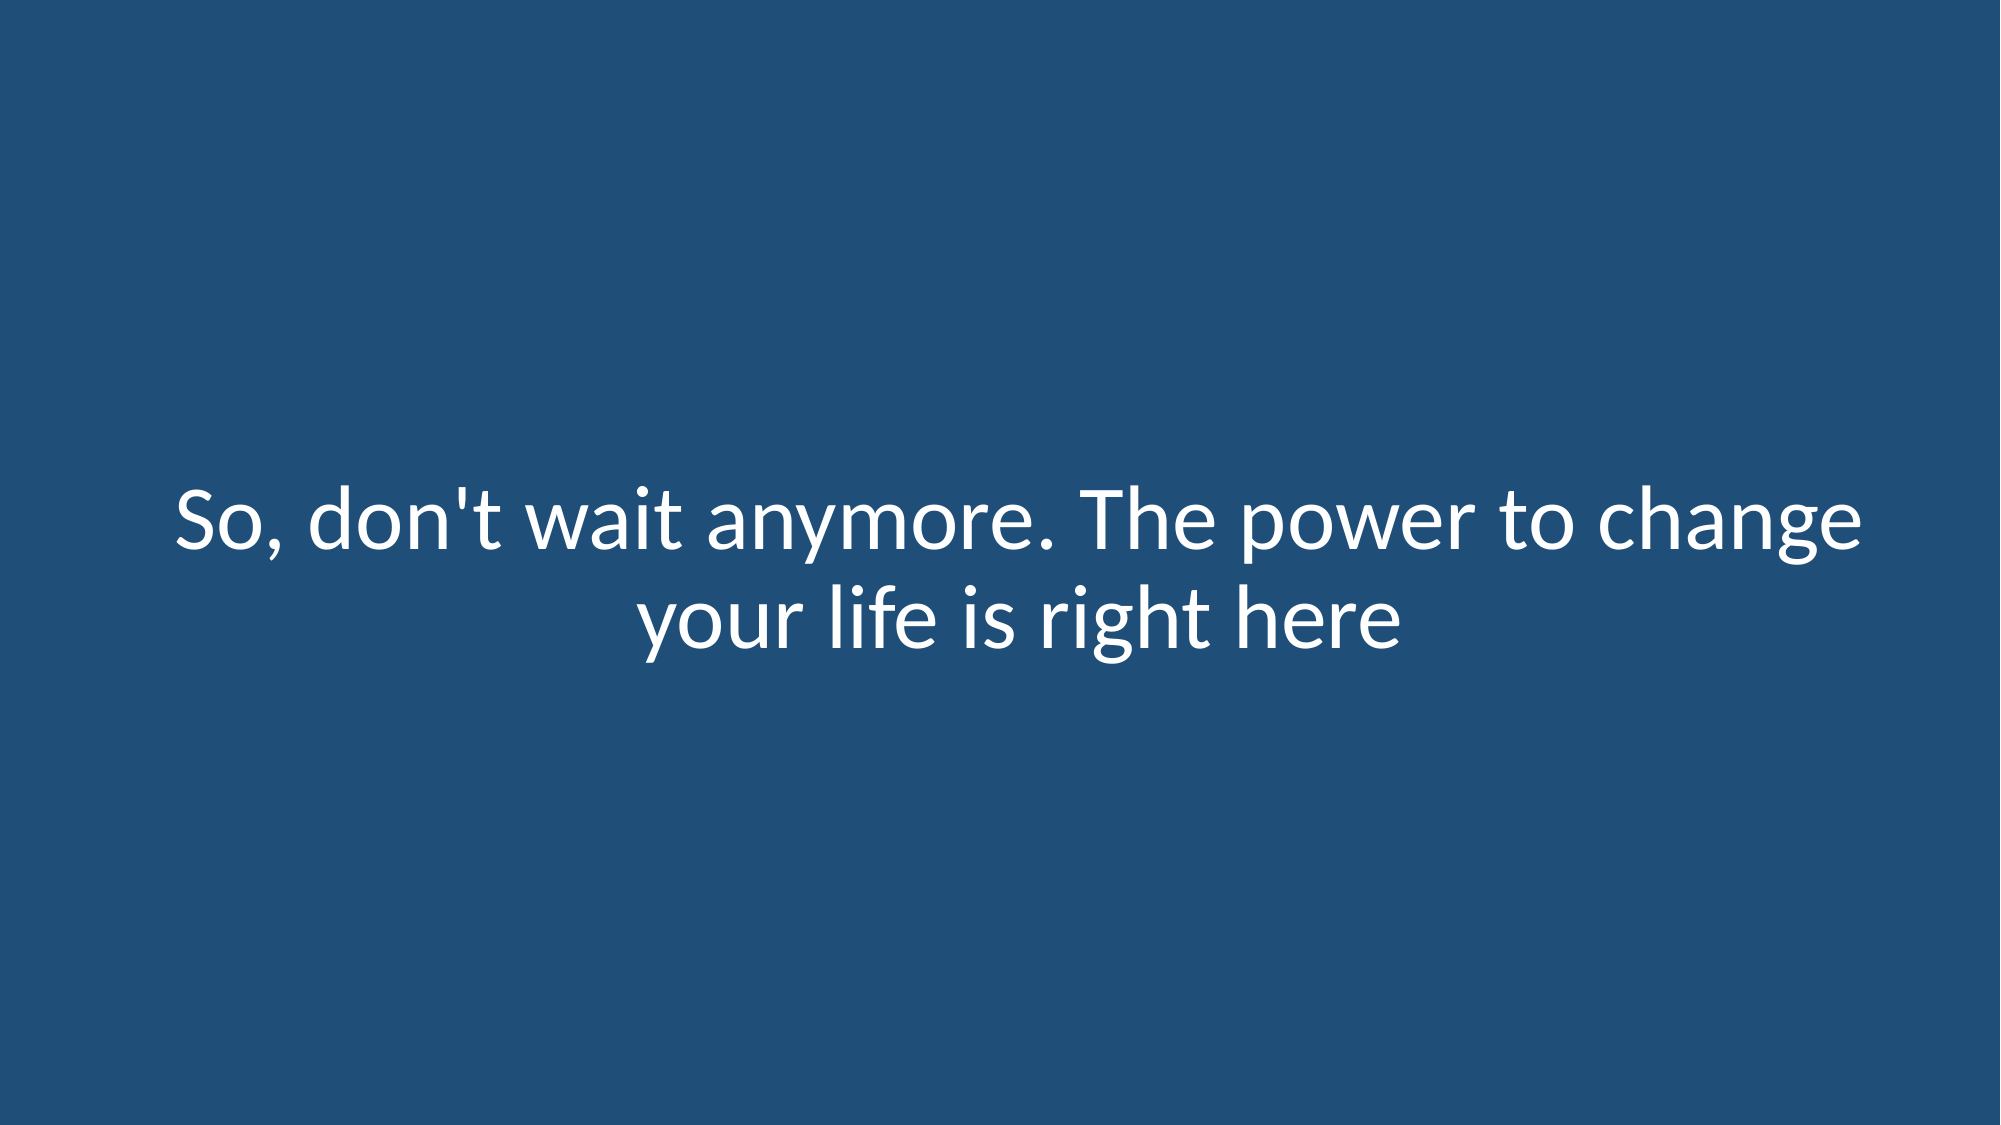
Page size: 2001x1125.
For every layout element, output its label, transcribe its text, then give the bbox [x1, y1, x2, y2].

list So, don't wait anymore. The power to change your life is right here [157, 462, 1883, 798]
